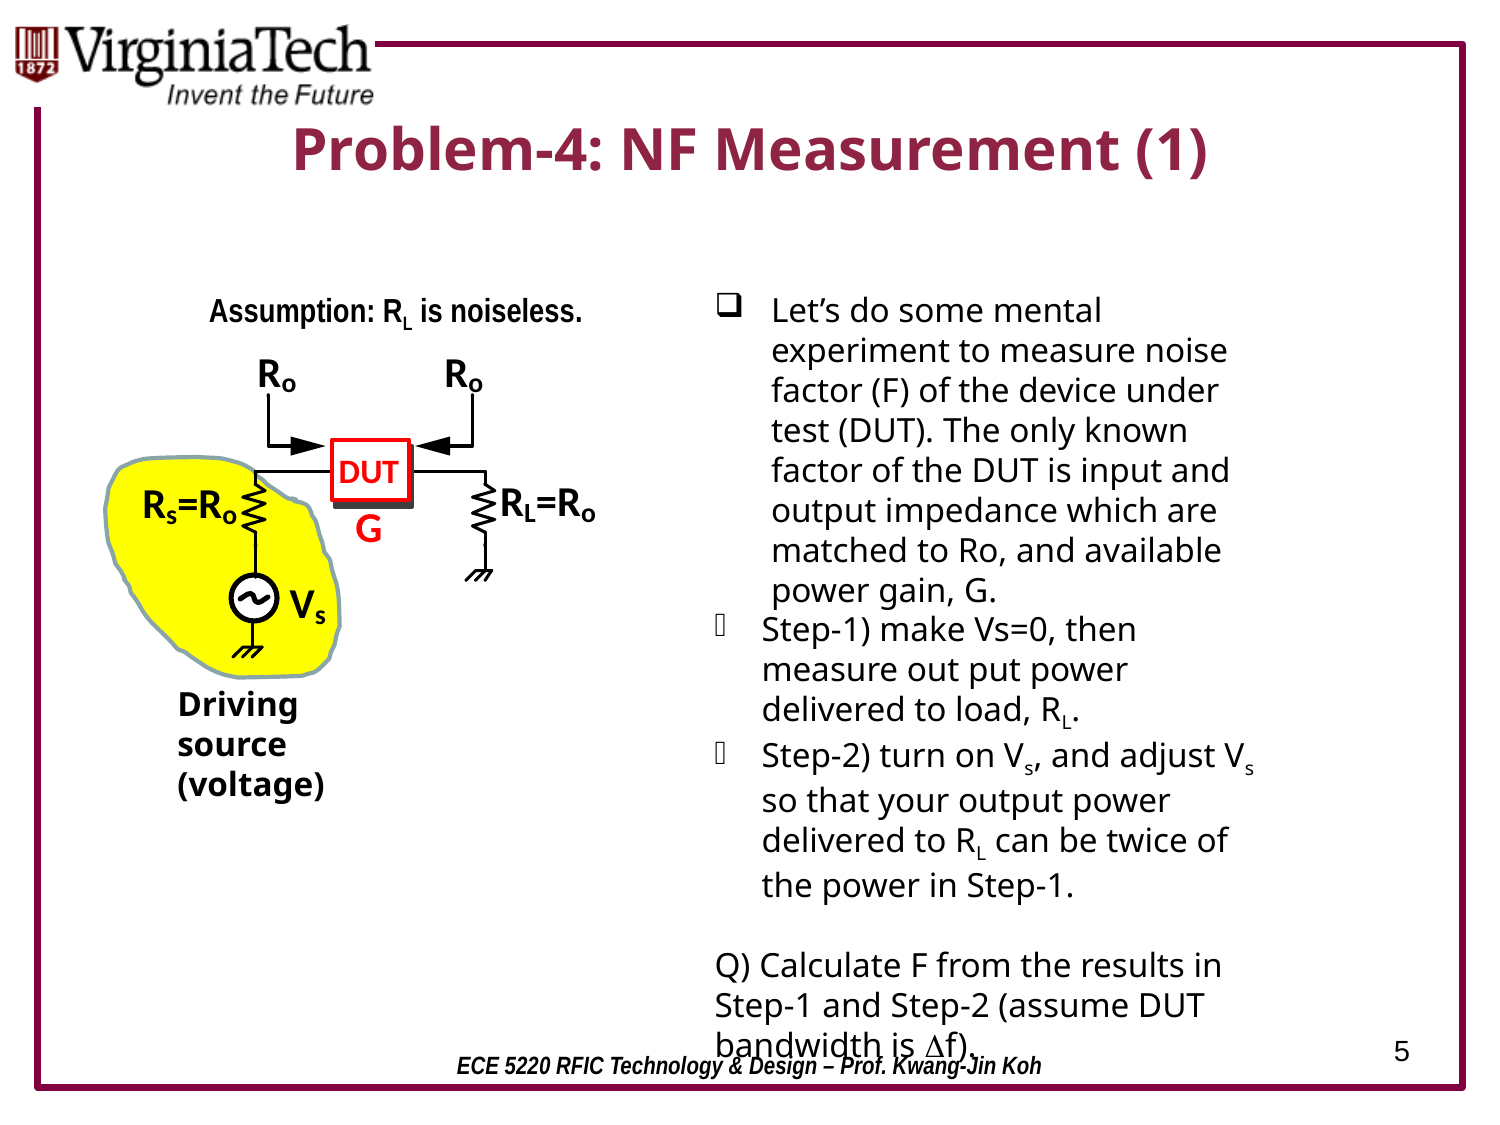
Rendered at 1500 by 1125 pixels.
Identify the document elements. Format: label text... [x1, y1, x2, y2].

title Problem-4: NF Measurement (1) [75, 104, 1425, 213]
text_box Assumption: RL is noiseless. [193, 281, 601, 336]
slide_number 5 [1074, 1024, 1425, 1103]
text_box [103, 460, 132, 598]
text_box Let’s do some mental experiment to measure noise factor (F) of the device under test (DUT). The only known factor of the DUT is input and output impedance which are matched to Ro, and available power gain, G. Step-1) make Vs=0, then measure out put power delivered to load, RL. Step-2) turn on Vs, and adjust Vs so that your output power delivered to RL can be twice of the power in Step-1. Q) Calculate F from the results in Step-1 and Step-2 (assume DUT bandwidth is Df). [699, 281, 1281, 1072]
text_box [211, 672, 319, 676]
text_box Driving source (voltage) [162, 676, 388, 811]
picture [137, 337, 601, 664]
picture [15, 24, 375, 107]
